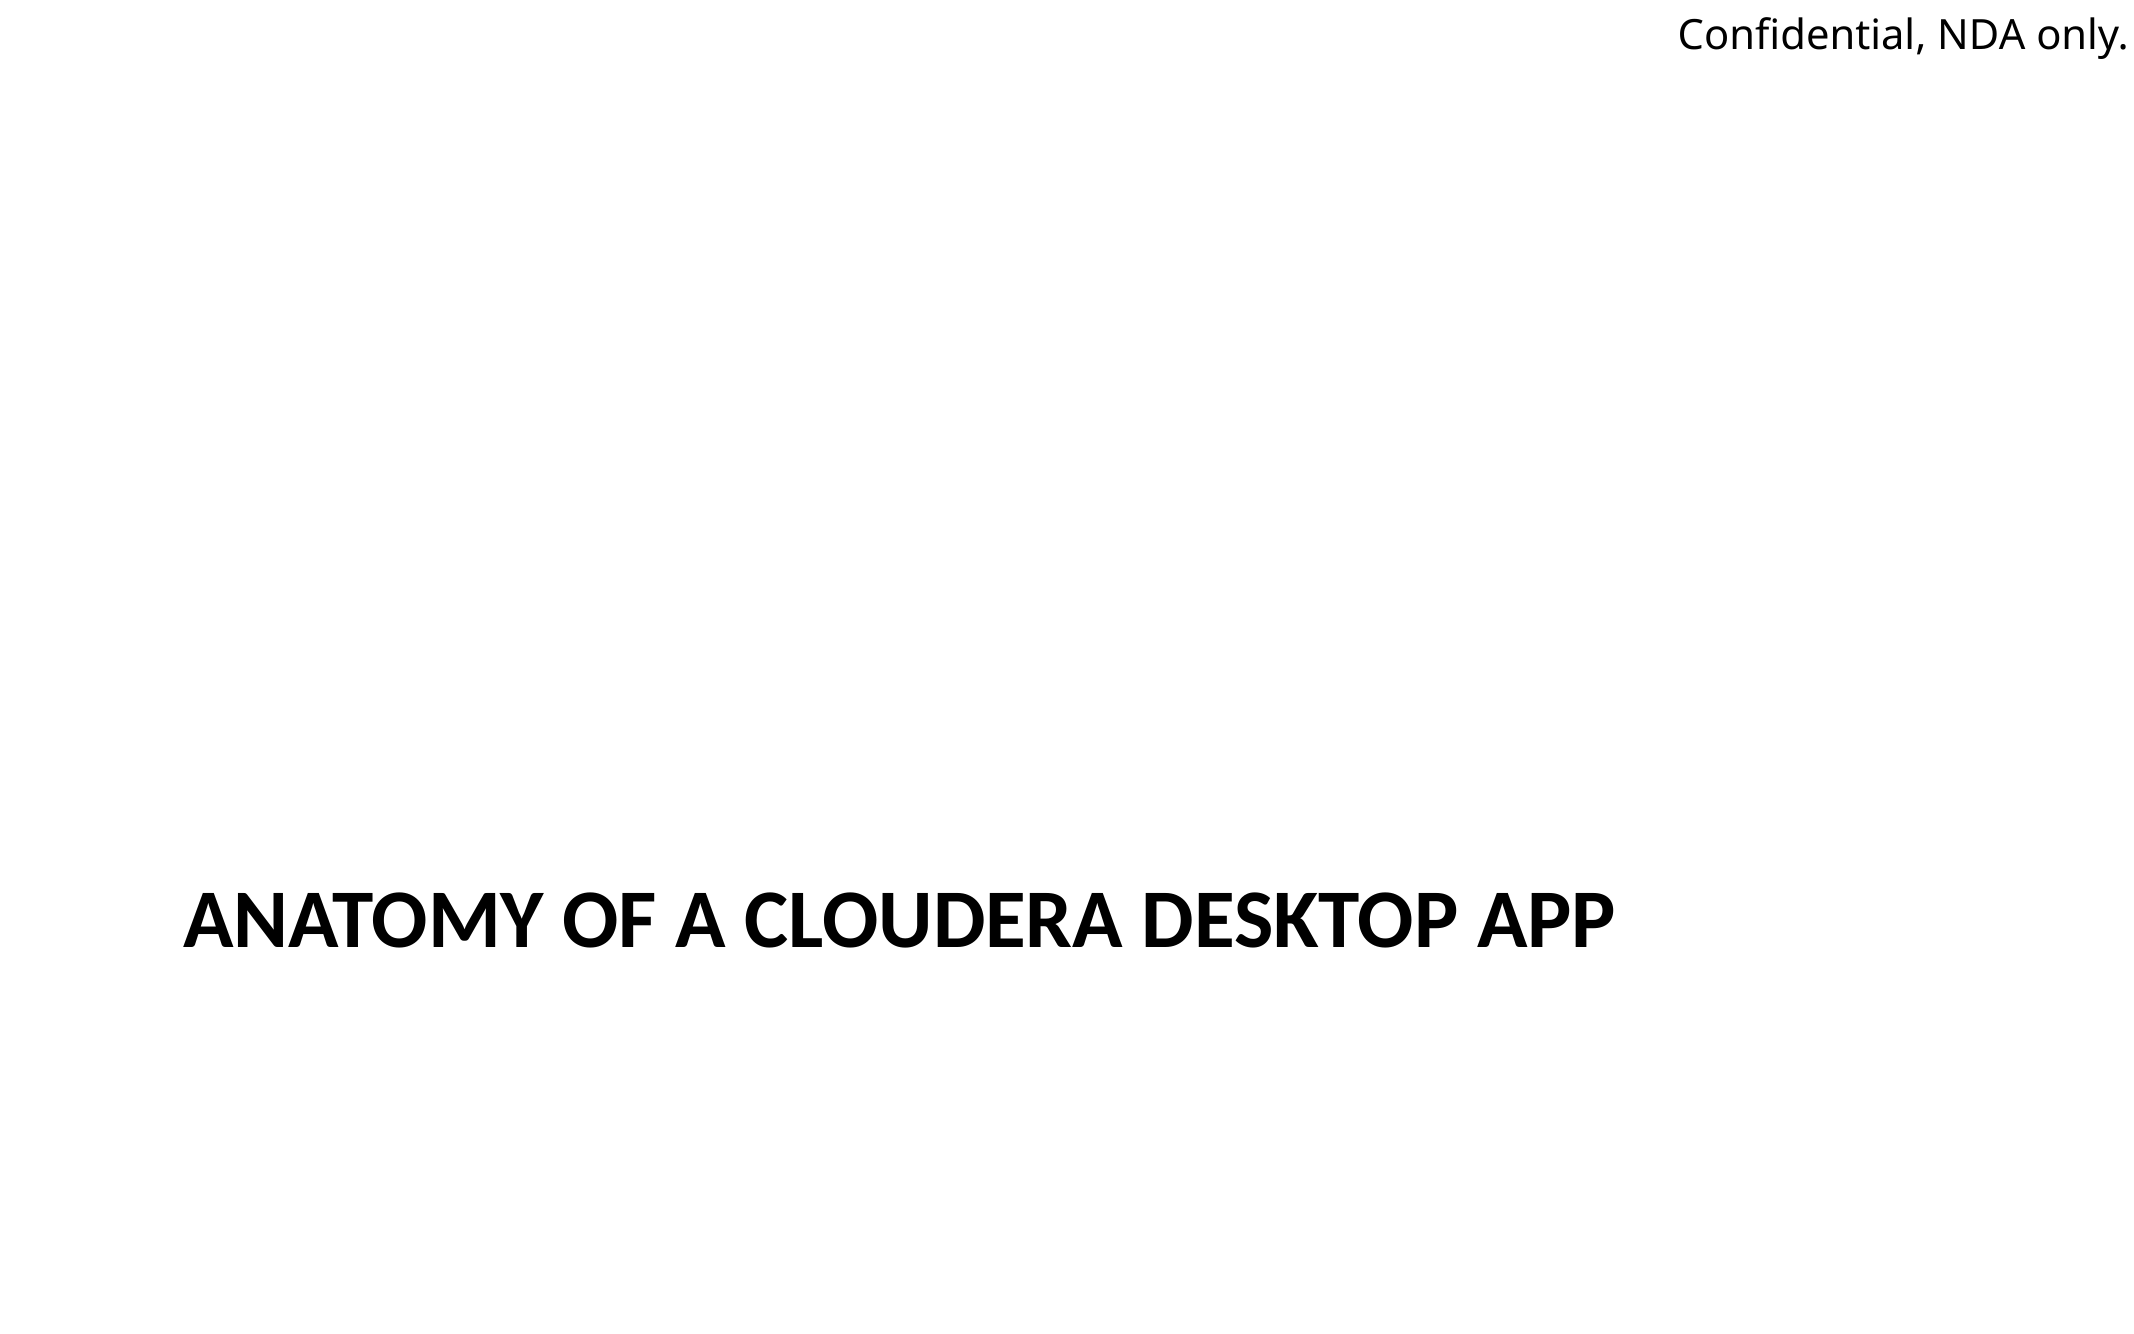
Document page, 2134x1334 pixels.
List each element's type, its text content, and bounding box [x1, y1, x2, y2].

title Anatomy of a Cloudera Desktop App [168, 856, 1982, 1122]
